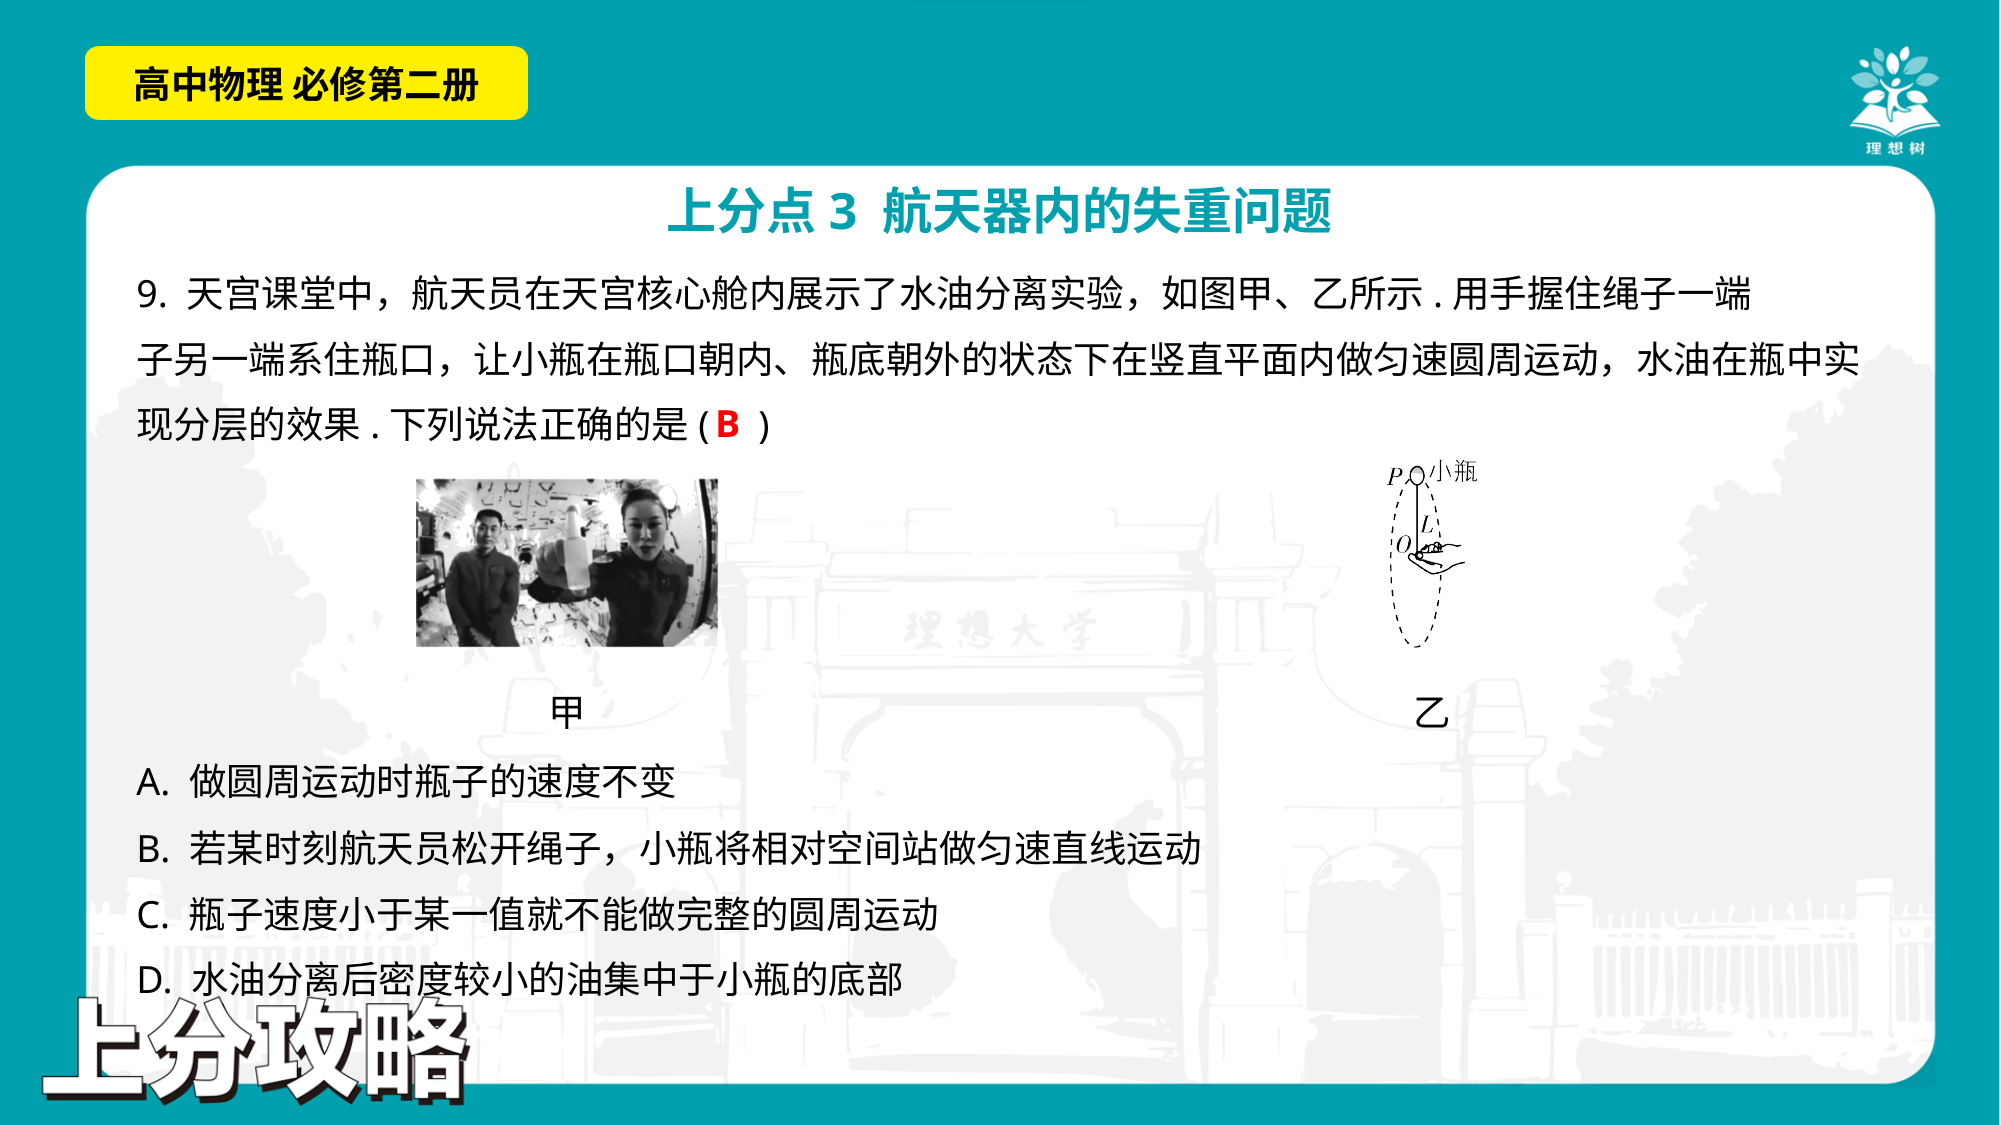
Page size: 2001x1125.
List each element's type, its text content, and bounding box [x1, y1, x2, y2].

text_box 甲 [544, 668, 591, 728]
picture [0, 0, 2000, 1125]
text_box 乙 [1409, 668, 1456, 728]
text_box A. 做圆周运动时瓶子的速度不变 B. 若某时刻航天员松开绳子，小瓶将相对空间站做匀速直线运动 C. 瓶子速度小于某一值就不能做完整的圆周运动 D. 水油分离后密度较小的油集中于小瓶的底部 [136, 736, 1865, 994]
text_box B [700, 380, 756, 439]
